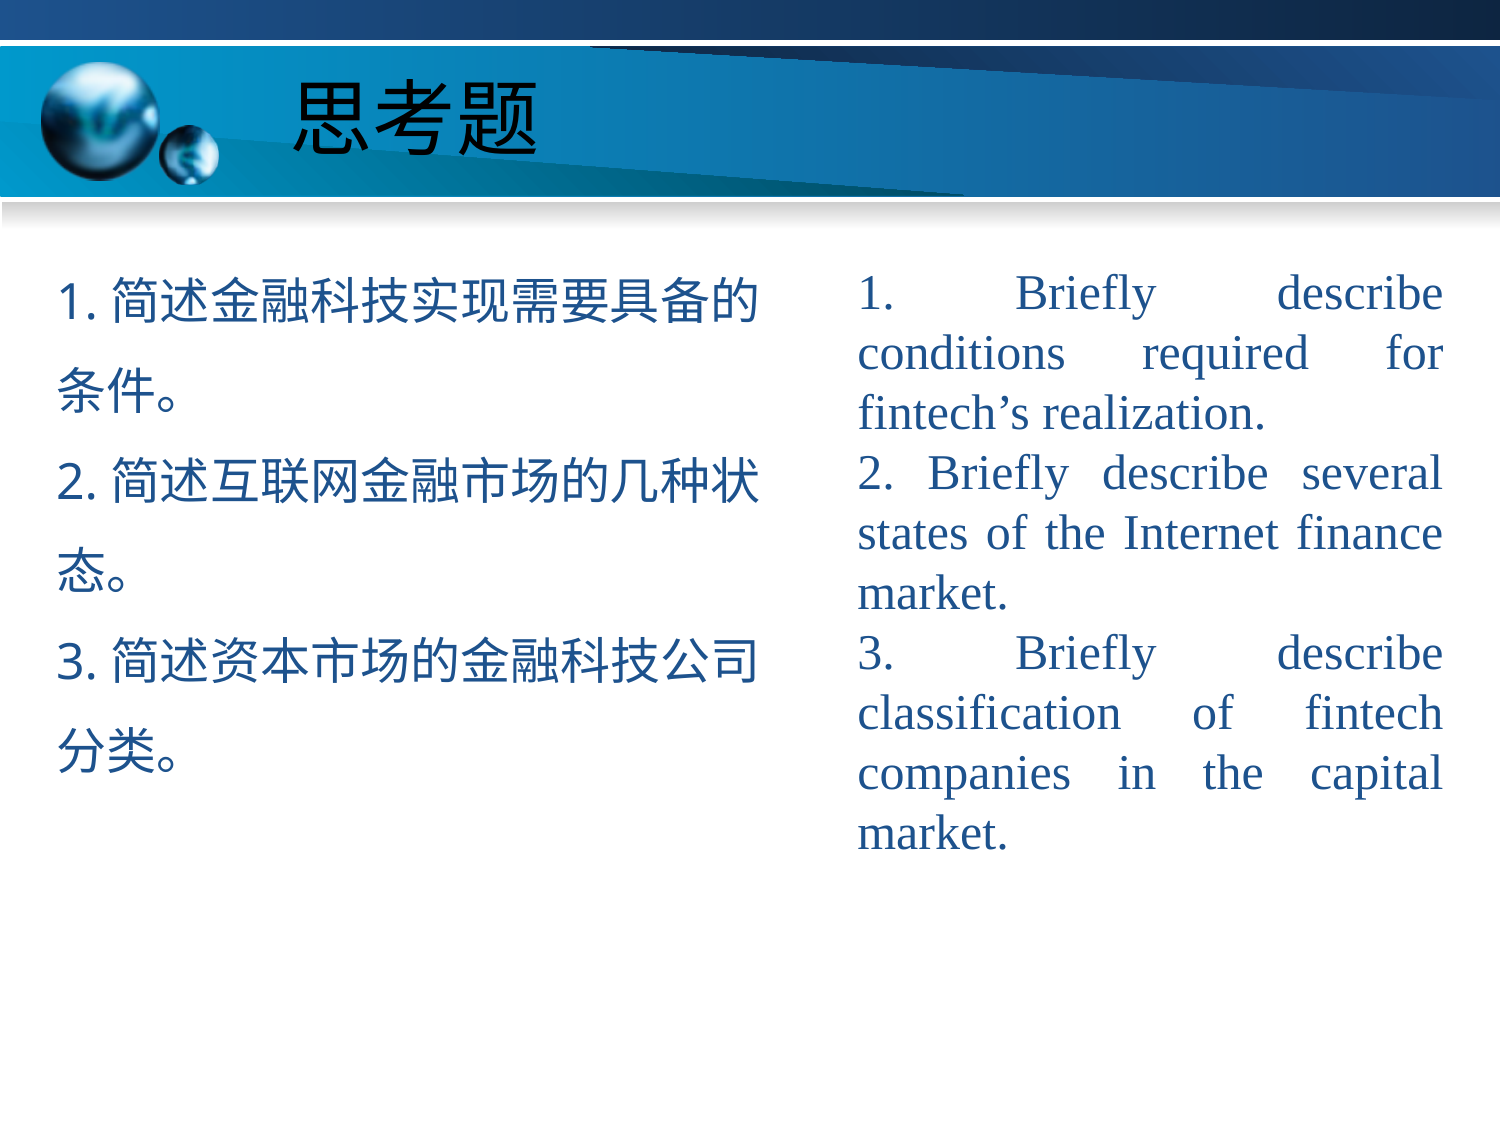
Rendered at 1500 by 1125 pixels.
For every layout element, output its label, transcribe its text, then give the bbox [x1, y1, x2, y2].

picture [42, 63, 159, 180]
text_box 1. Briefly describe conditions required for fintech’s realization. 2. Briefly describe several states of the Internet finance market. 3. Briefly describe classification of fintech companies in the capital market. [842, 251, 1459, 867]
list 1.简述金融科技实现需要具备的条件。 2.简述互联网金融市场的几种状态。 3.简述资本市场的金融科技公司分类。 [41, 231, 798, 977]
picture [160, 126, 218, 184]
title 思考题 [274, 44, 1363, 188]
